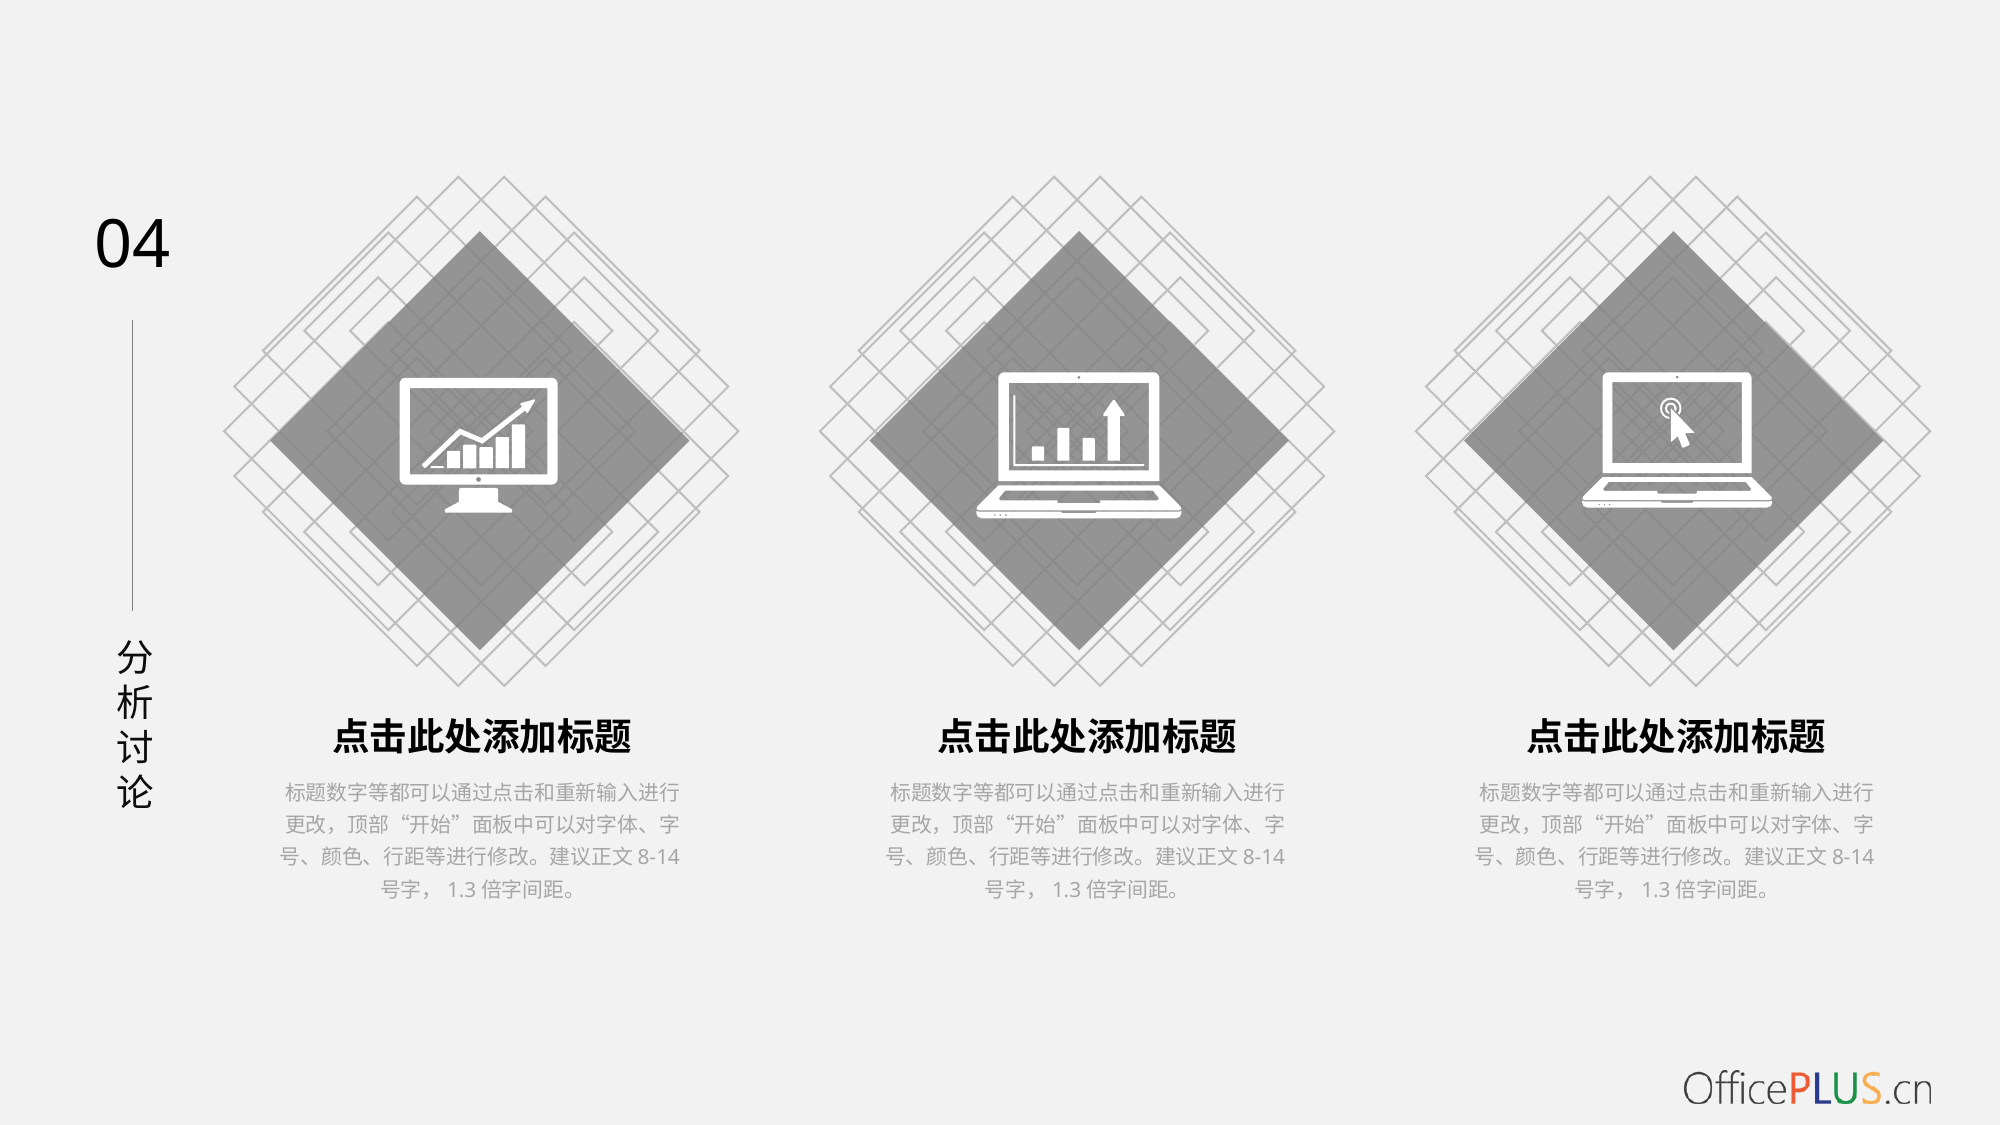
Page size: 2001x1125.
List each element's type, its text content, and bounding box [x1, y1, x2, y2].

text_box 点击此处添加标题 [1511, 705, 1842, 764]
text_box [1415, 176, 1931, 686]
text_box 分析讨论 [101, 626, 164, 822]
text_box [399, 377, 558, 513]
text_box 04 [79, 193, 186, 289]
text_box 标题数字等都可以通过点击和重新输入进行更改，顶部“开始”面板中可以对字体、字号、颜色、行距等进行修改。建议正文8-14号字，1.3倍字间距。 [869, 764, 1306, 909]
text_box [976, 372, 1182, 519]
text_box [820, 176, 1335, 686]
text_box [1581, 372, 1773, 508]
text_box 点击此处添加标题 [317, 705, 648, 764]
text_box 标题数字等都可以通过点击和重新输入进行更改，顶部“开始”面板中可以对字体、字号、颜色、行距等进行修改。建议正文8-14号字，1.3倍字间距。 [264, 764, 701, 909]
text_box 点击此处添加标题 [922, 705, 1253, 764]
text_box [224, 176, 739, 686]
picture [1684, 1070, 1931, 1104]
text_box 标题数字等都可以通过点击和重新输入进行更改，顶部“开始”面板中可以对字体、字号、颜色、行距等进行修改。建议正文8-14号字，1.3倍字间距。 [1458, 764, 1895, 909]
